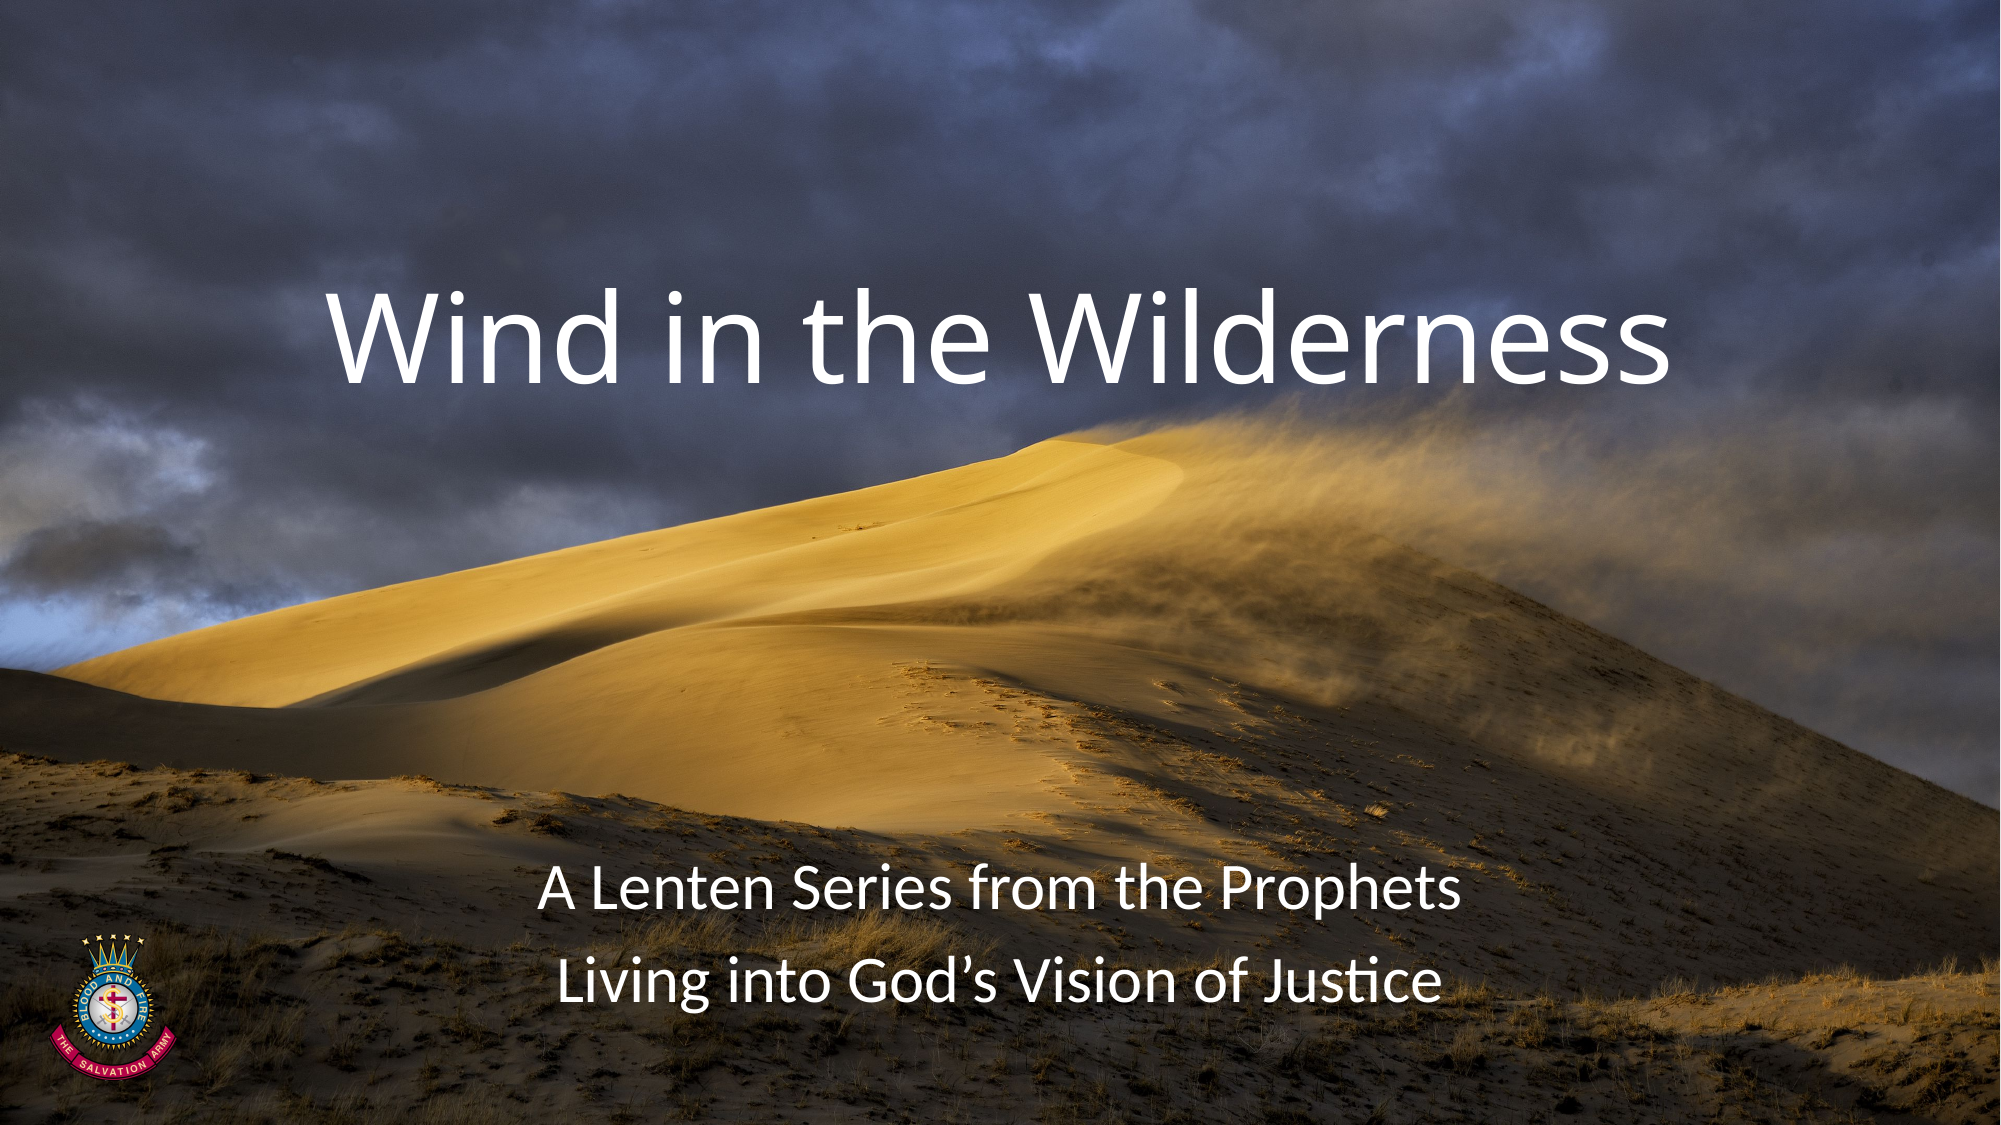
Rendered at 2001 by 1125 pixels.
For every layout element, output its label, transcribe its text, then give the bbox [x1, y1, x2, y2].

title Wind in the Wilderness [249, 103, 1750, 418]
picture [0, 0, 2001, 1125]
subtitle A Lenten Series from the Prophets Living into God’s Vision of Justice [249, 844, 1750, 1022]
